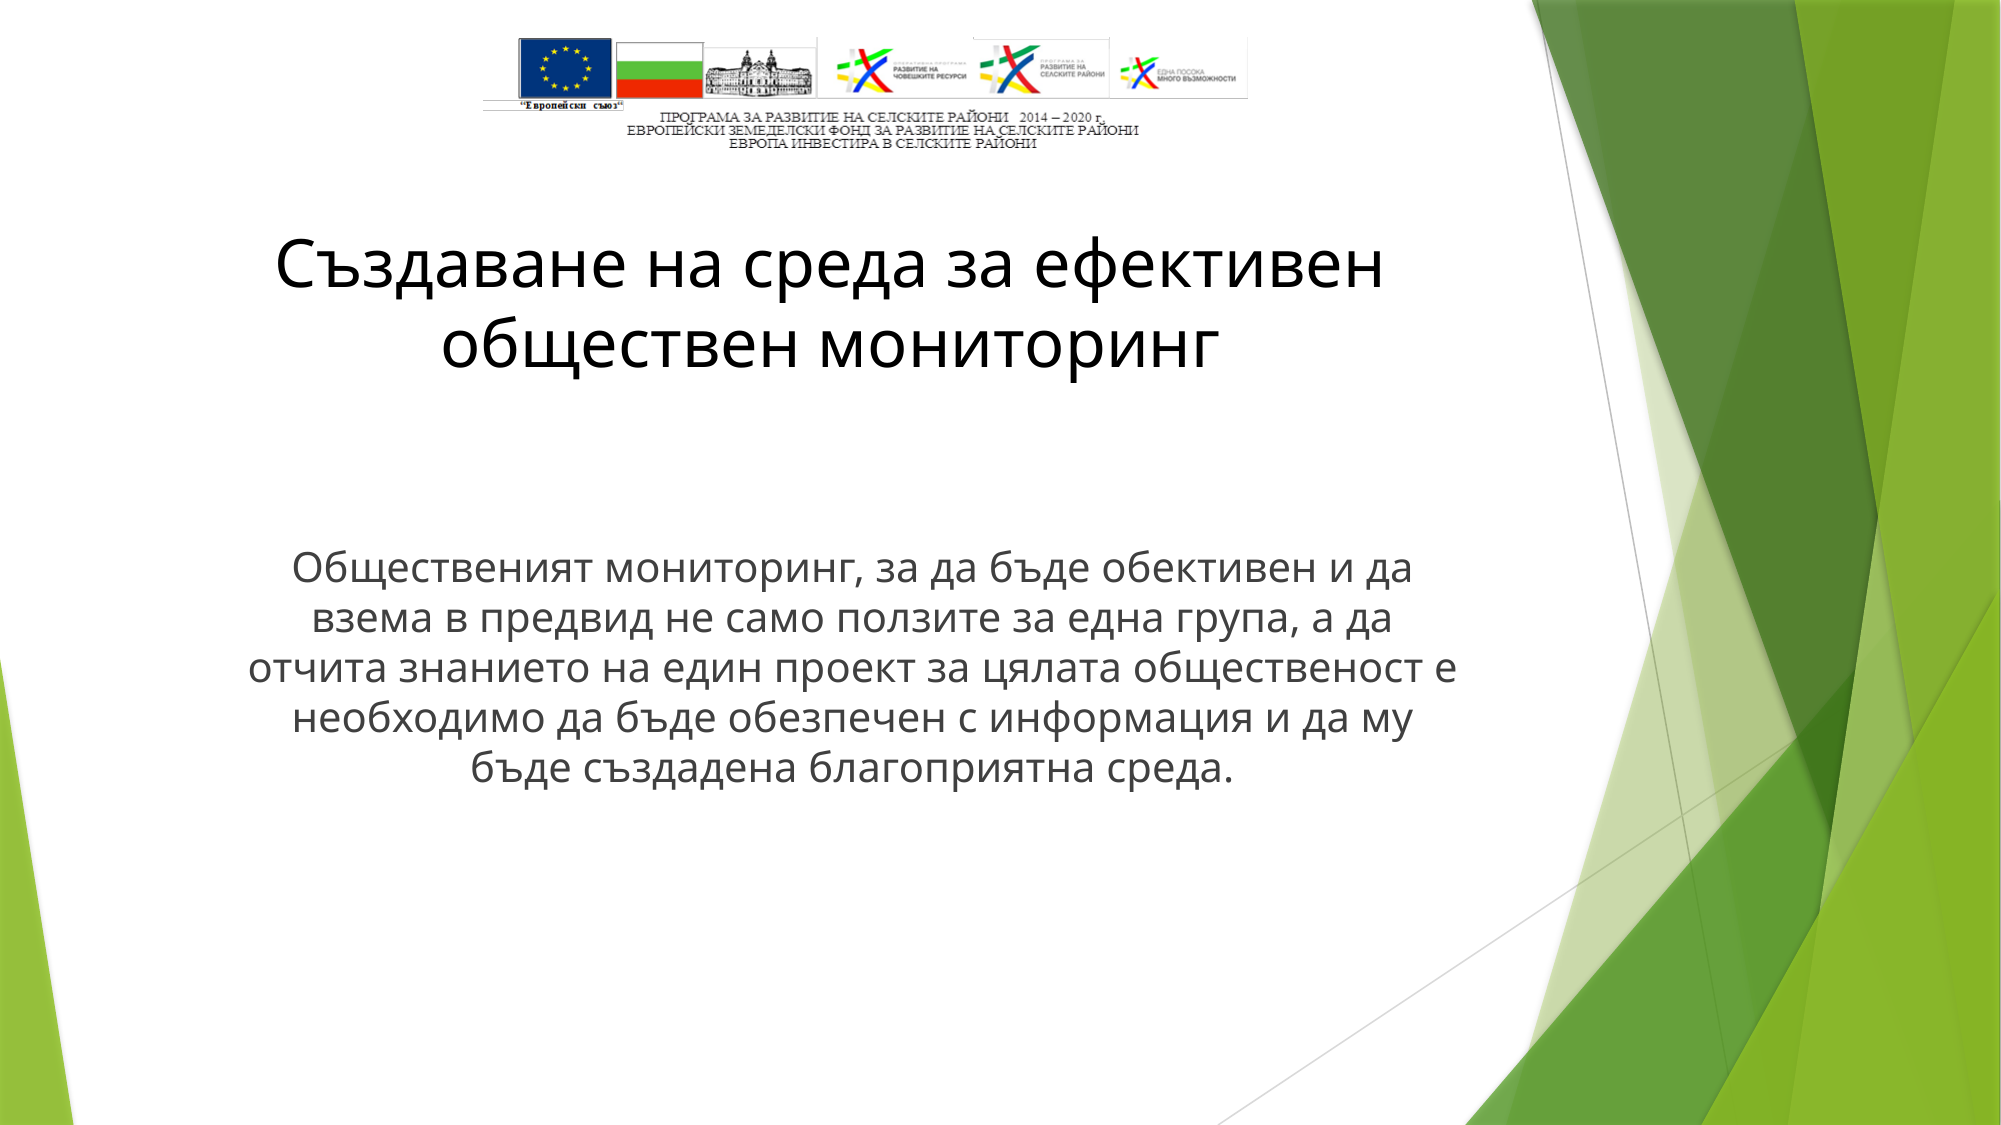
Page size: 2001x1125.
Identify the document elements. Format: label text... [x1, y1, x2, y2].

title Създаване на среда за ефективен обществен мониторинг [125, 213, 1536, 430]
list Общественият мониторинг, за да бъде обективен и да взема в предвид не само ползите за една група, а да отчита знанието на един проект за цялата общественост е необходимо да бъде обезпечен с информация и да му бъде създадена благоприятна среда. [229, 533, 1476, 993]
picture [482, 37, 1282, 153]
